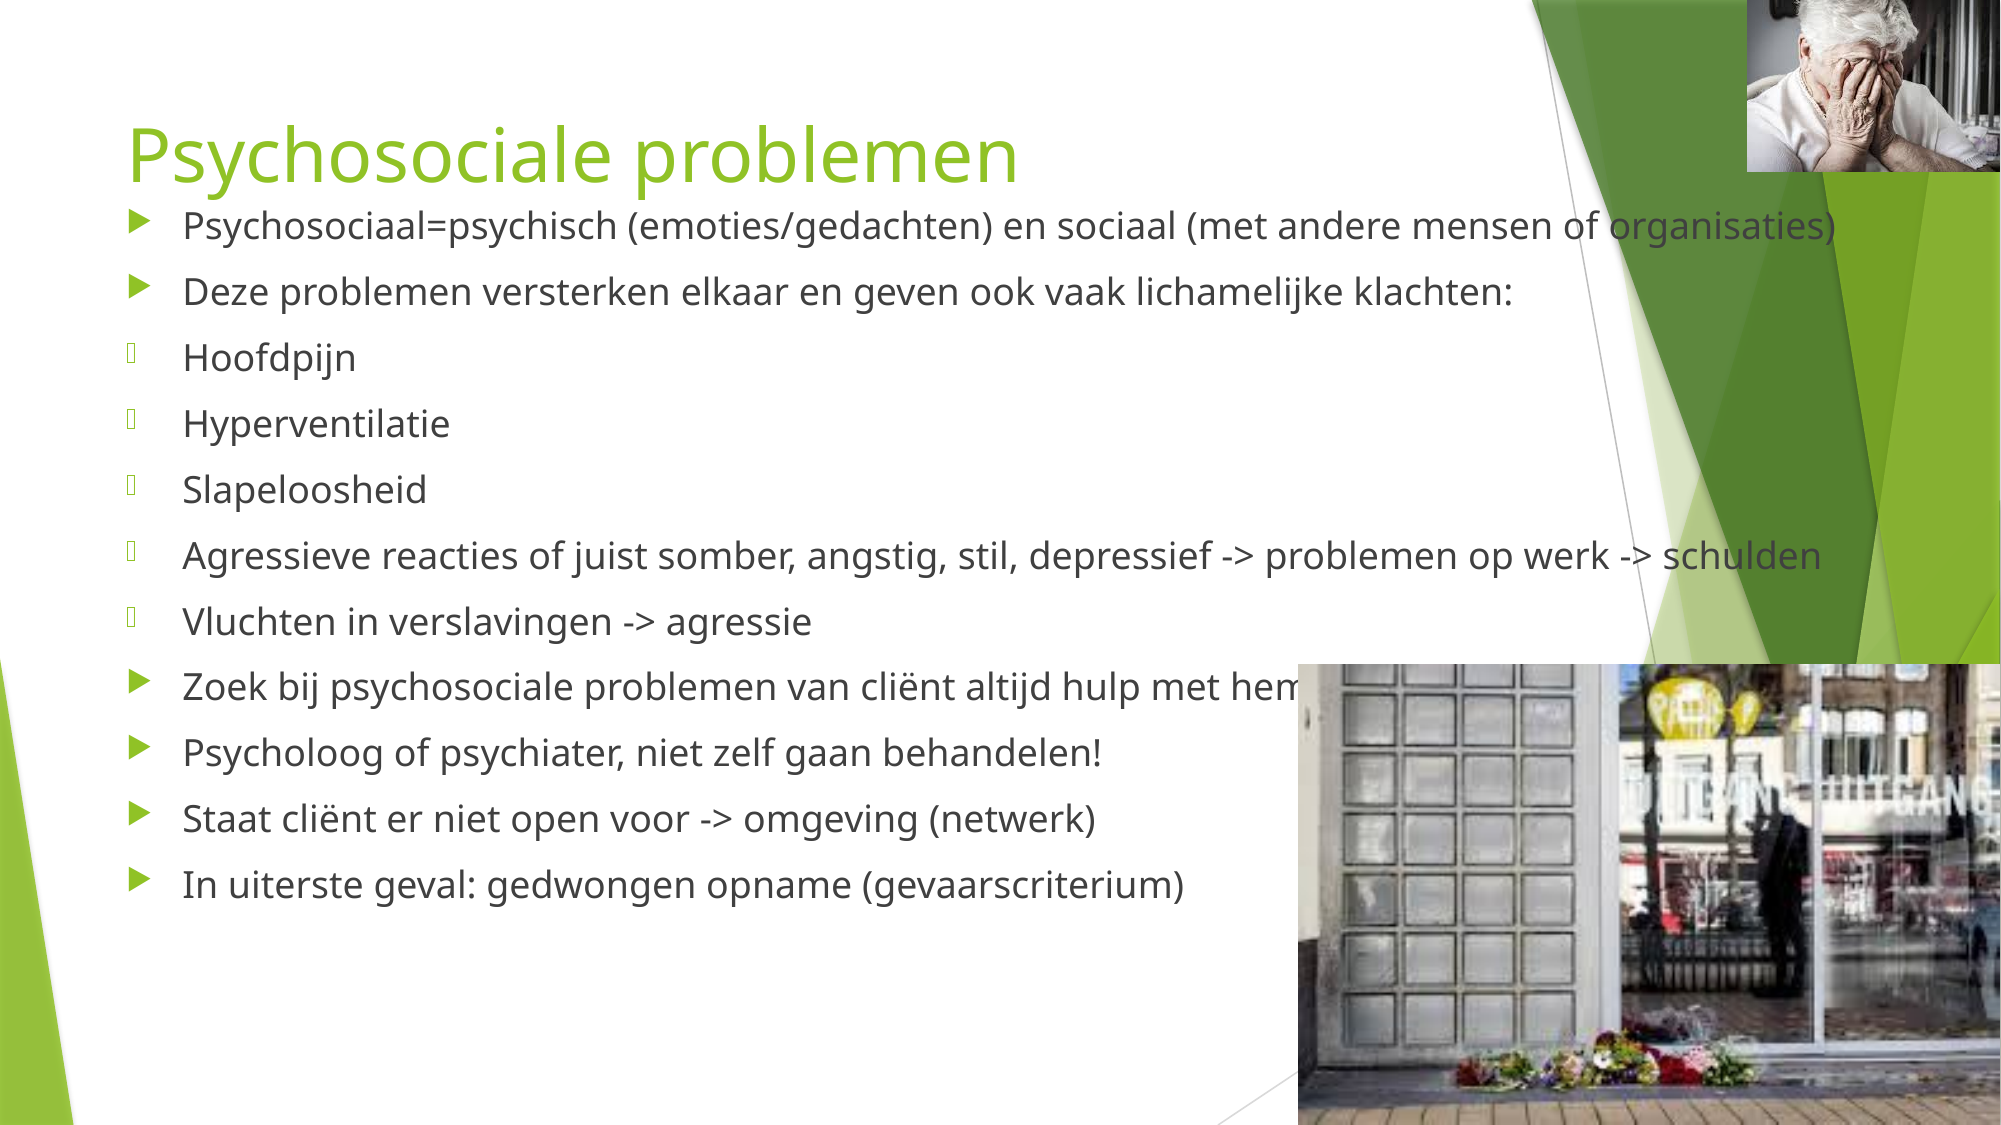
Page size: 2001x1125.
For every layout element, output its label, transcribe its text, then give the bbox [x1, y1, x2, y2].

title Psychosociale problemen [111, 99, 1522, 195]
picture [1747, 0, 2000, 172]
list Psychosociaal=psychisch (emoties/gedachten) en sociaal (met andere mensen of organisaties) Deze problemen versterken elkaar en geven ook vaak lichamelijke klachten: Hoofdpijn Hyperventilatie Slapeloosheid Agressieve reacties of juist somber, angstig, stil, depressief -> problemen op werk -> schulden Vluchten in verslavingen -> agressie Zoek bij psychosociale problemen van cliënt altijd hulp met hem Psycholoog of psychiater, niet zelf gaan behandelen! Staat cliënt er niet open voor -> omgeving (netwerk) In uiterste geval: gedwongen opname (gevaarscriterium) [111, 195, 1873, 1125]
picture [1298, 663, 2000, 1125]
